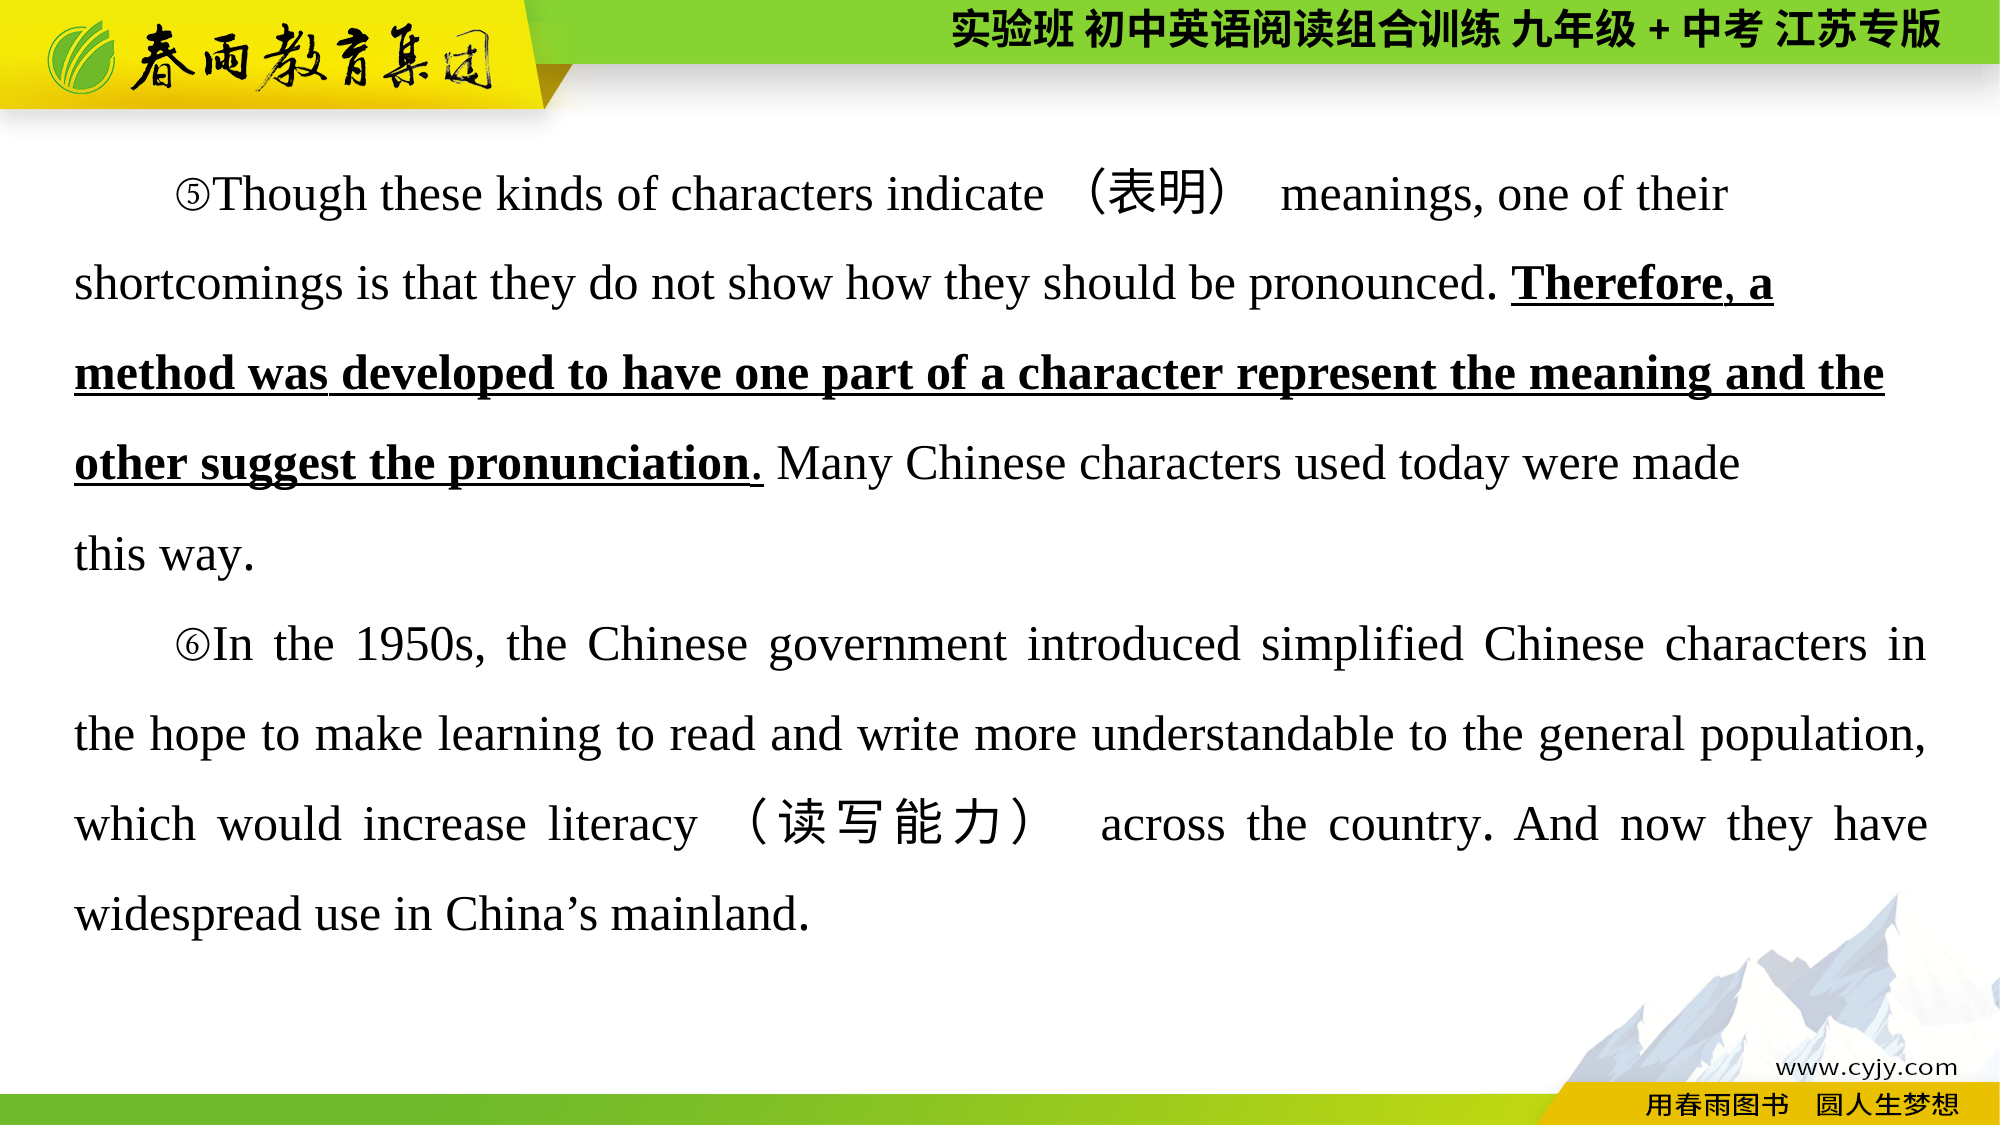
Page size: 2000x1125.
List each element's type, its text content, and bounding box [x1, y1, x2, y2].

list ⑤Though these kinds of characters indicate（表明） meanings, one of their shortcomings is that they do not show how they should be pronounced. Therefore, a method was developed to have one part of a character represent the meaning and the other suggest the pronunciation. Many Chinese characters used today were made this way. ⑥In the 1950s, the Chinese government introduced simplified Chinese characters in the hope to make learning to read and write more understandable to the general population, which would increase literacy（读写能力） across the country. And now they have widespread use in China’s mainland. [59, 122, 1944, 944]
picture [0, 0, 2000, 1125]
